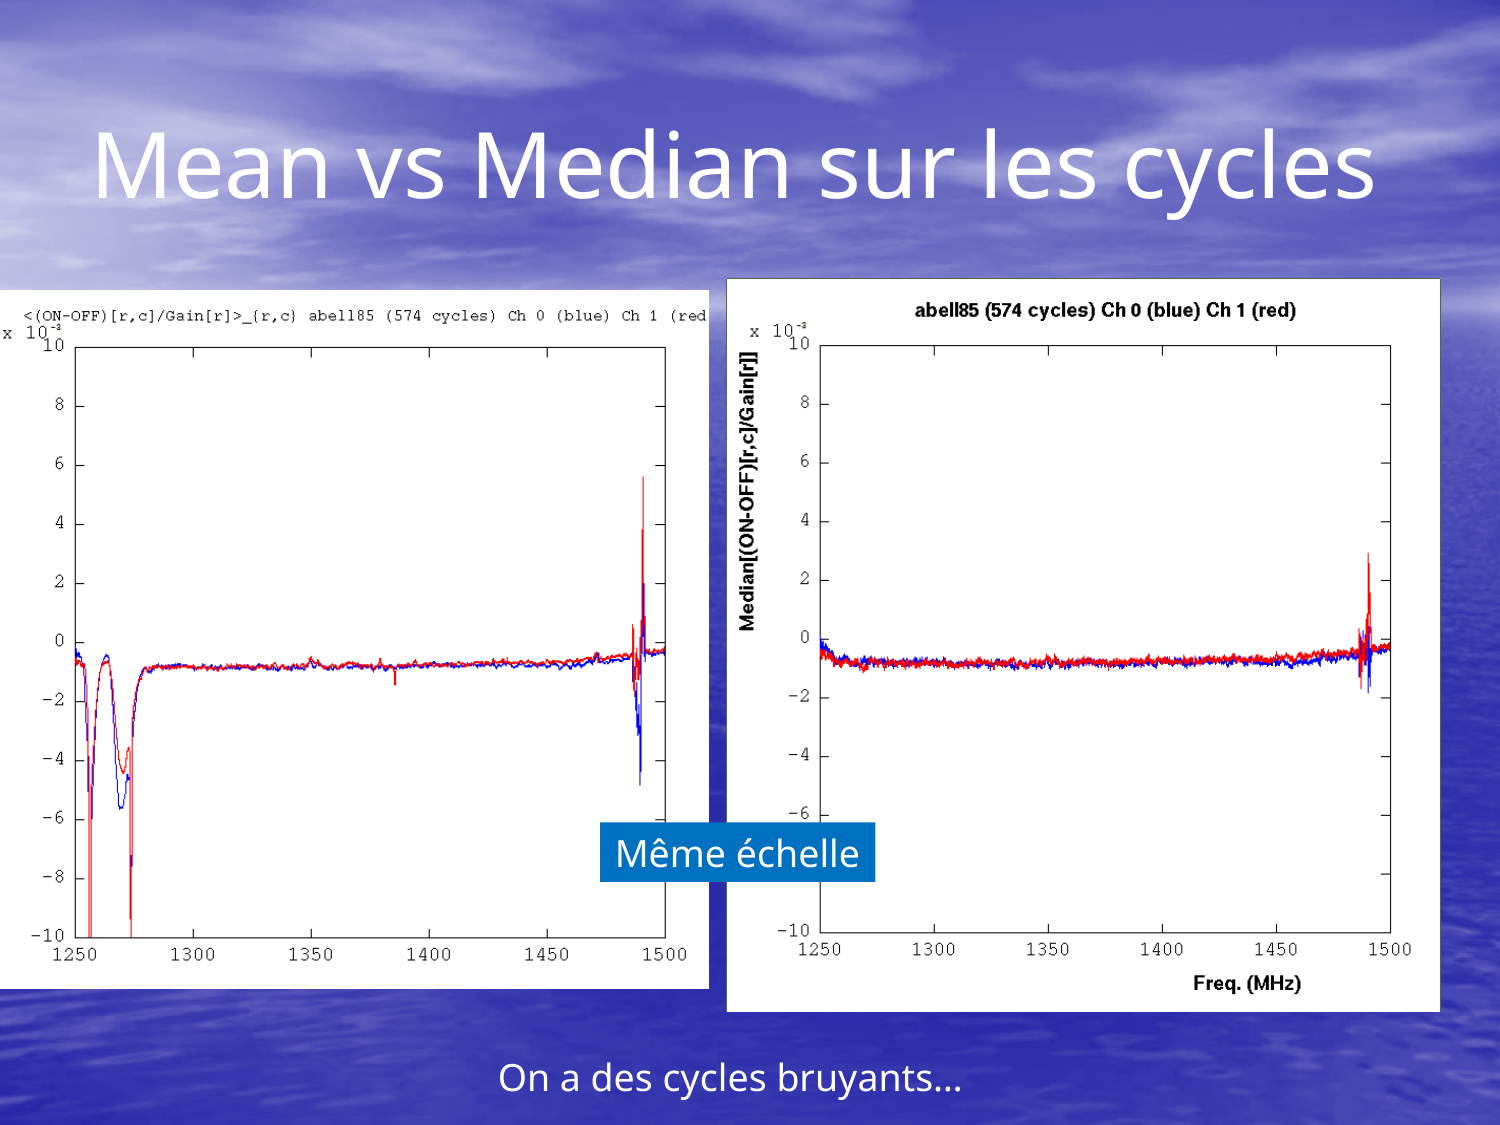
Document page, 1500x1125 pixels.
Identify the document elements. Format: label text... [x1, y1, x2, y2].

text_box On a des cycles bruyants… [483, 1046, 979, 1107]
title Mean vs Median sur les cycles [74, 47, 1426, 276]
text_box Même échelle [714, 822, 720, 882]
picture [0, 290, 709, 990]
picture [726, 278, 1442, 1012]
